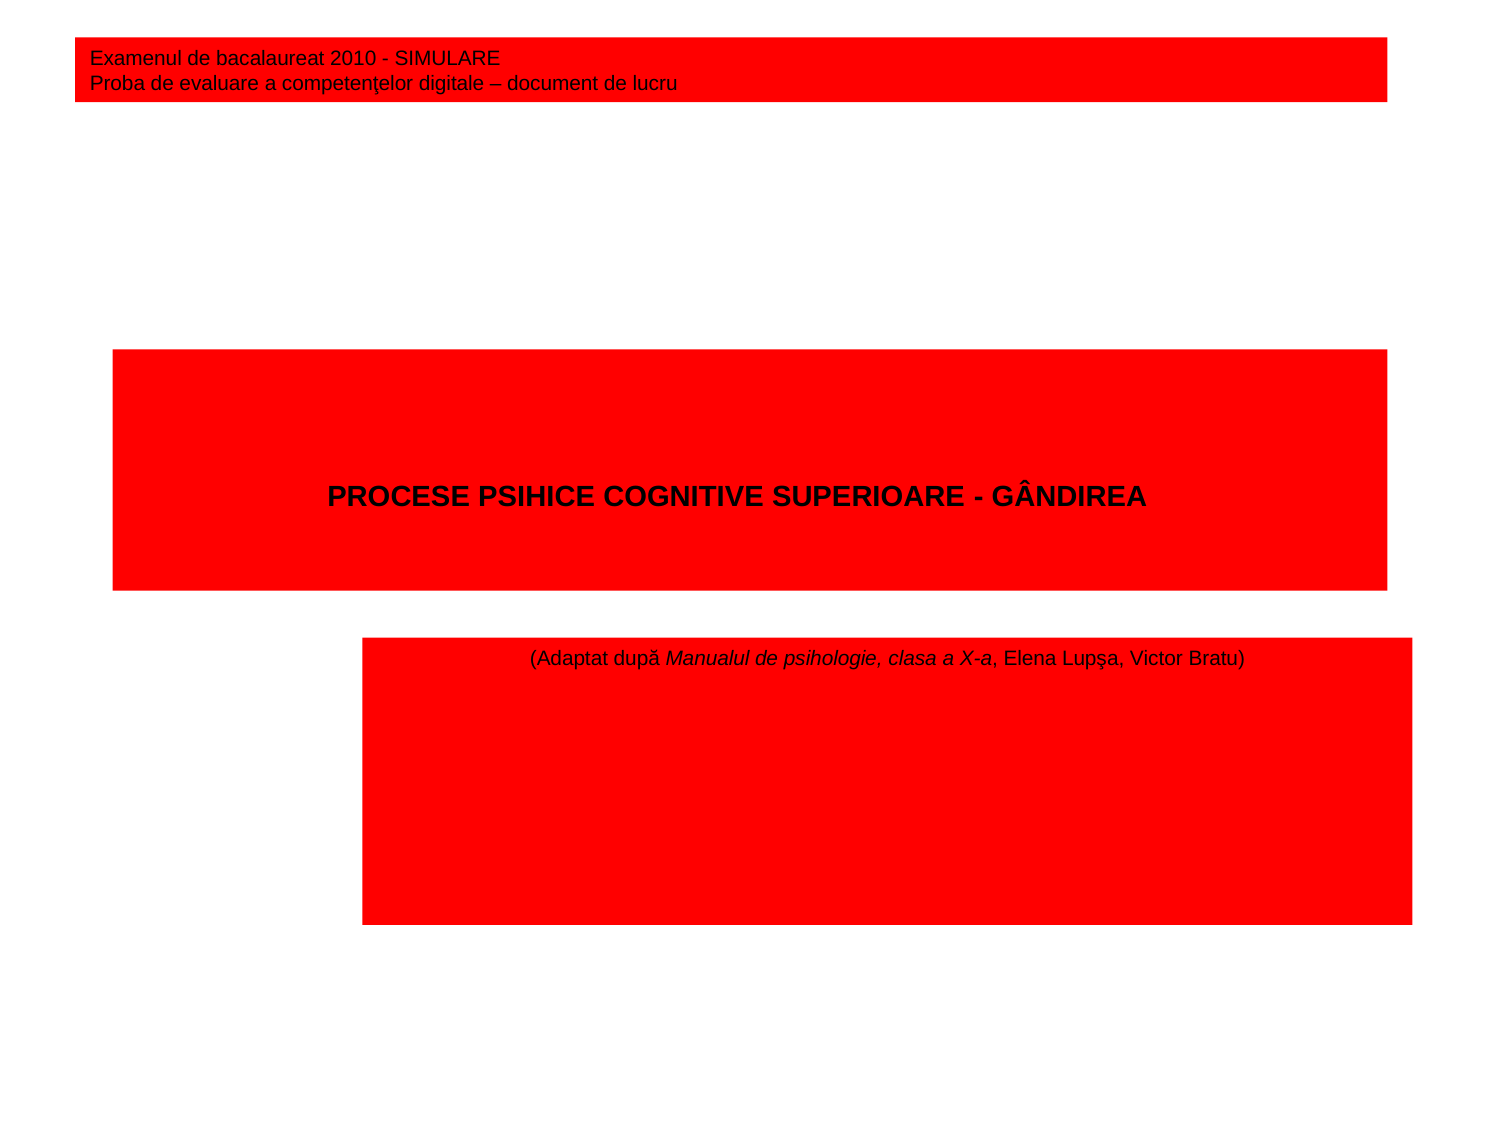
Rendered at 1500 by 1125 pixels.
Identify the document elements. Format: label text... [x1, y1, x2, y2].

title PROCESE PSIHICE COGNITIVE SUPERIOARE - GÂNDIREA [112, 349, 1388, 591]
subtitle (Adaptat după Manualul de psihologie, clasa a X-a, Elena Lupşa, Victor Bratu) [362, 637, 1413, 926]
text_box Examenul de bacalaureat 2010 - SIMULARE Proba de evaluare a competenţelor digitale – document de lucru [75, 37, 1388, 103]
